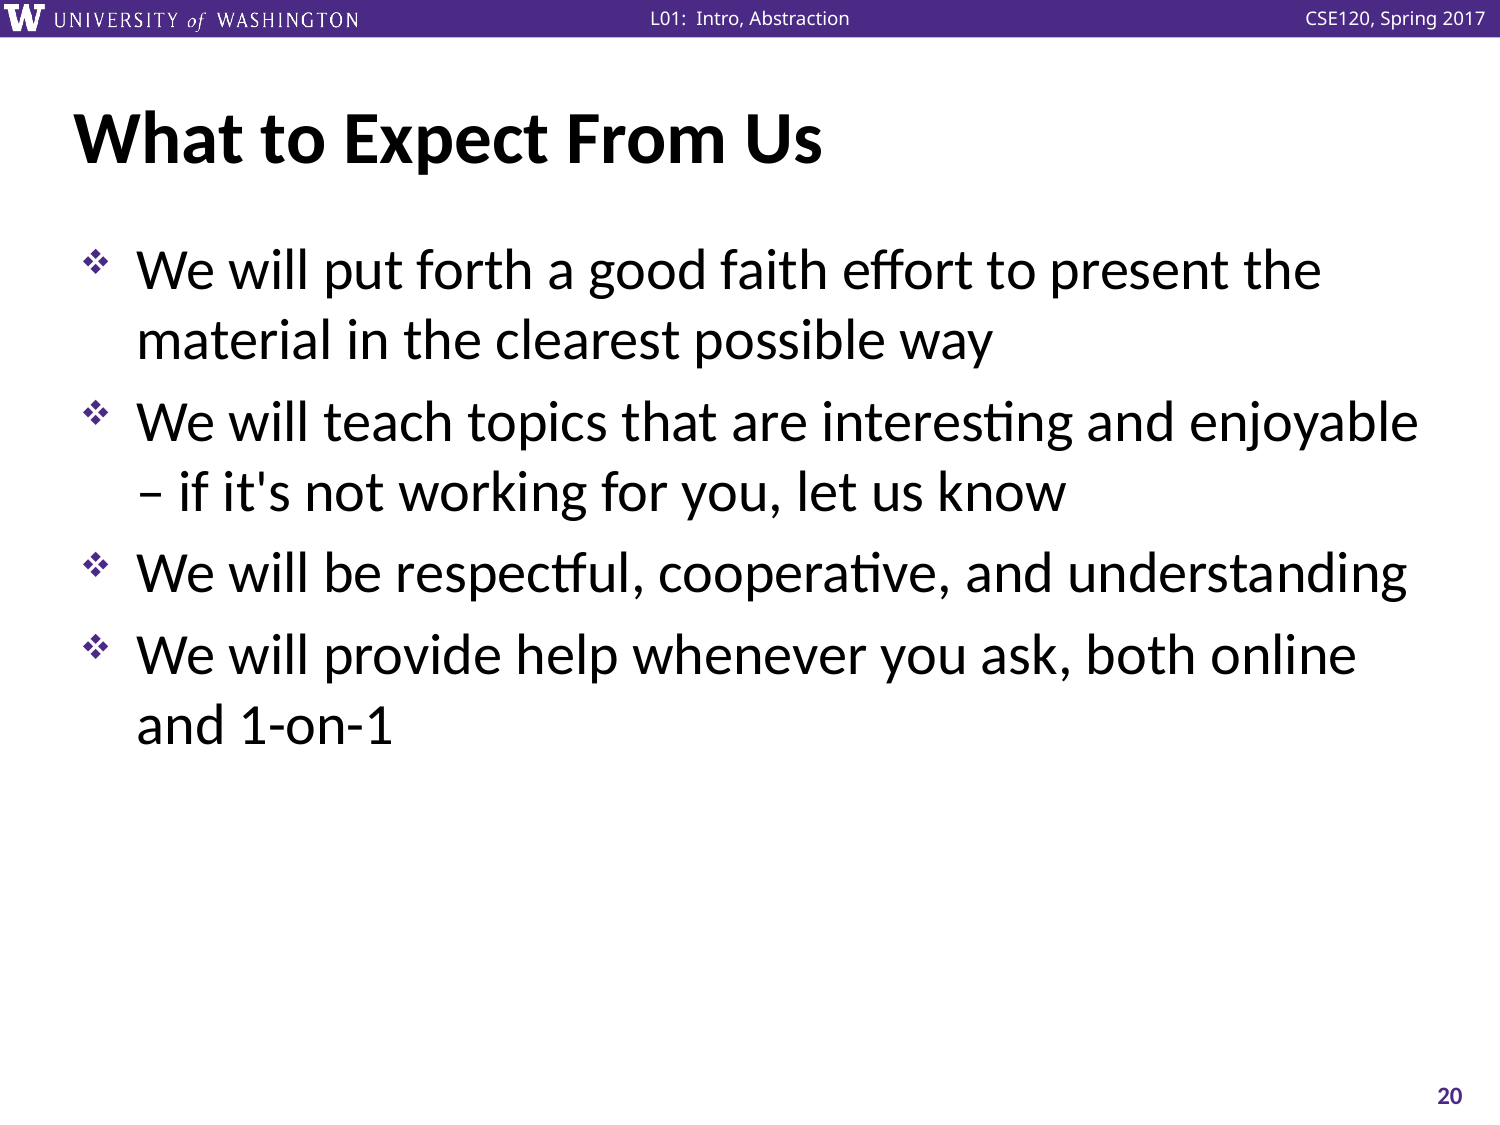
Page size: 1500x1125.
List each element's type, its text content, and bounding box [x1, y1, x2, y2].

list We will put forth a good faith effort to present the material in the clearest possible way We will teach topics that are interesting and enjoyable – if it's not working for you, let us know We will be respectful, cooperative, and understanding We will provide help whenever you ask, both online and 1-on-1 [64, 223, 1438, 1040]
slide_number 20 [1400, 1065, 1500, 1125]
title What to Expect From Us [58, 71, 1438, 197]
picture [4, 4, 358, 32]
